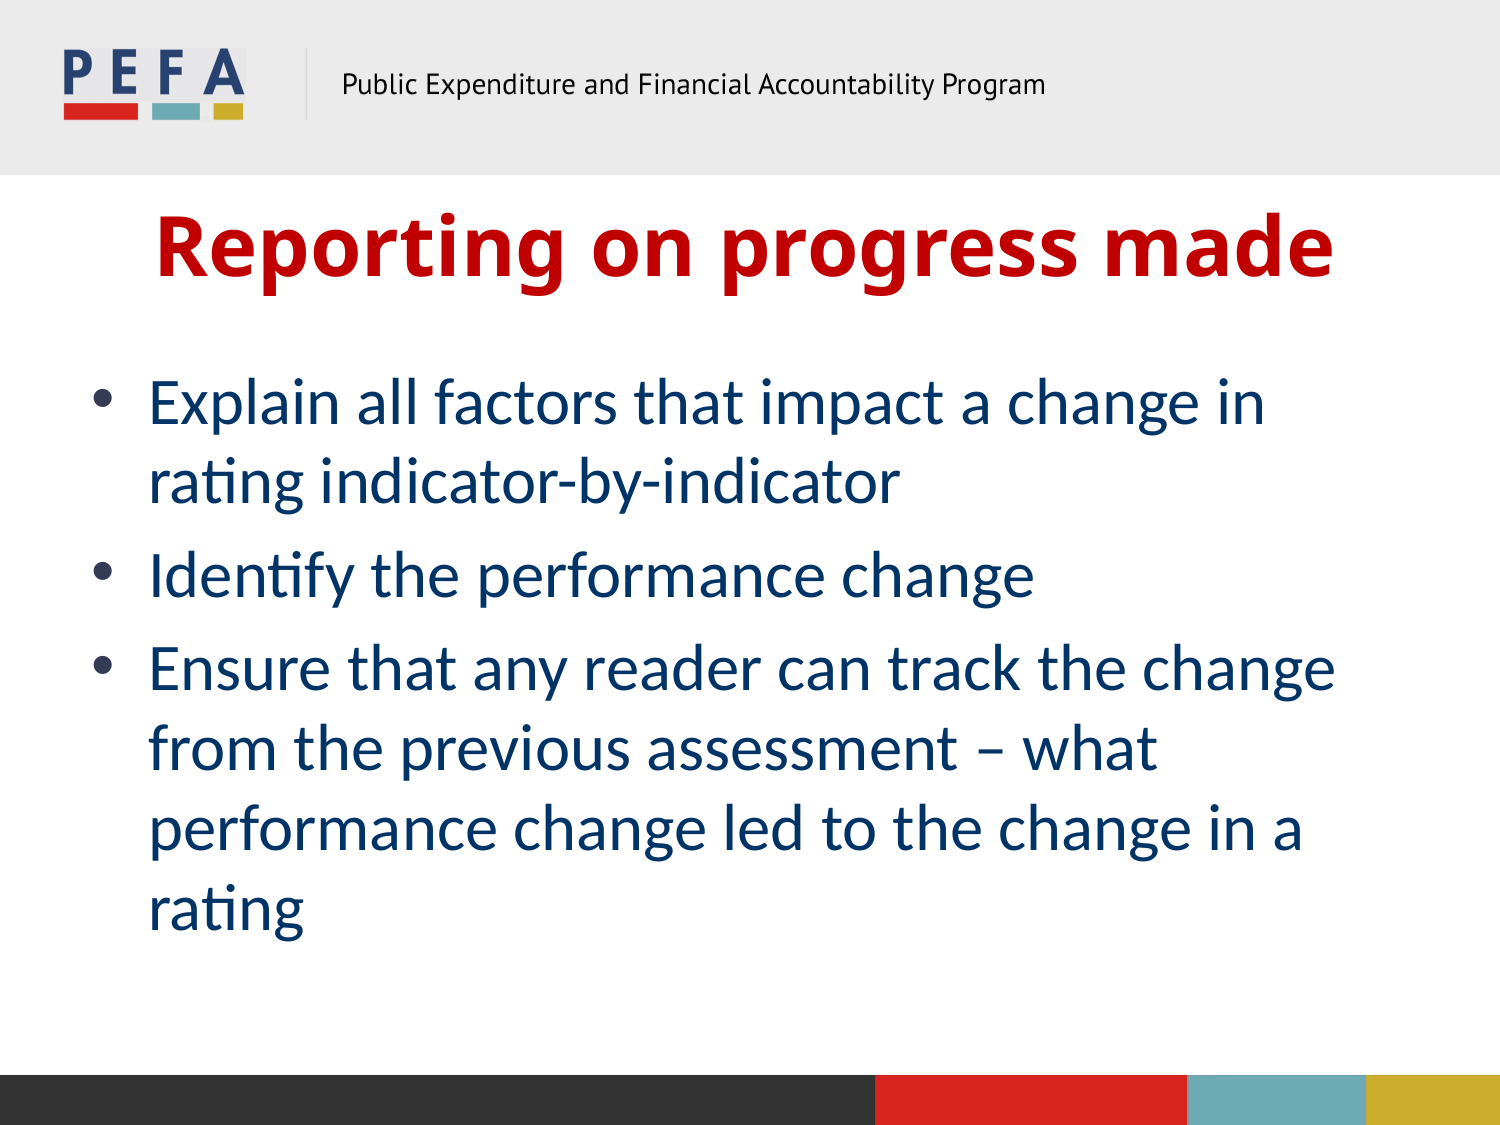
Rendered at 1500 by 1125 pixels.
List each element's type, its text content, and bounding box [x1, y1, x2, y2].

title Reporting on progress made [64, 184, 1426, 315]
list Explain all factors that impact a change in rating indicator-by-indicator Identify the performance change Ensure that any reader can track the change from the previous assessment – what performance change led to the change in a rating [76, 349, 1400, 1047]
picture [0, 0, 1500, 1125]
